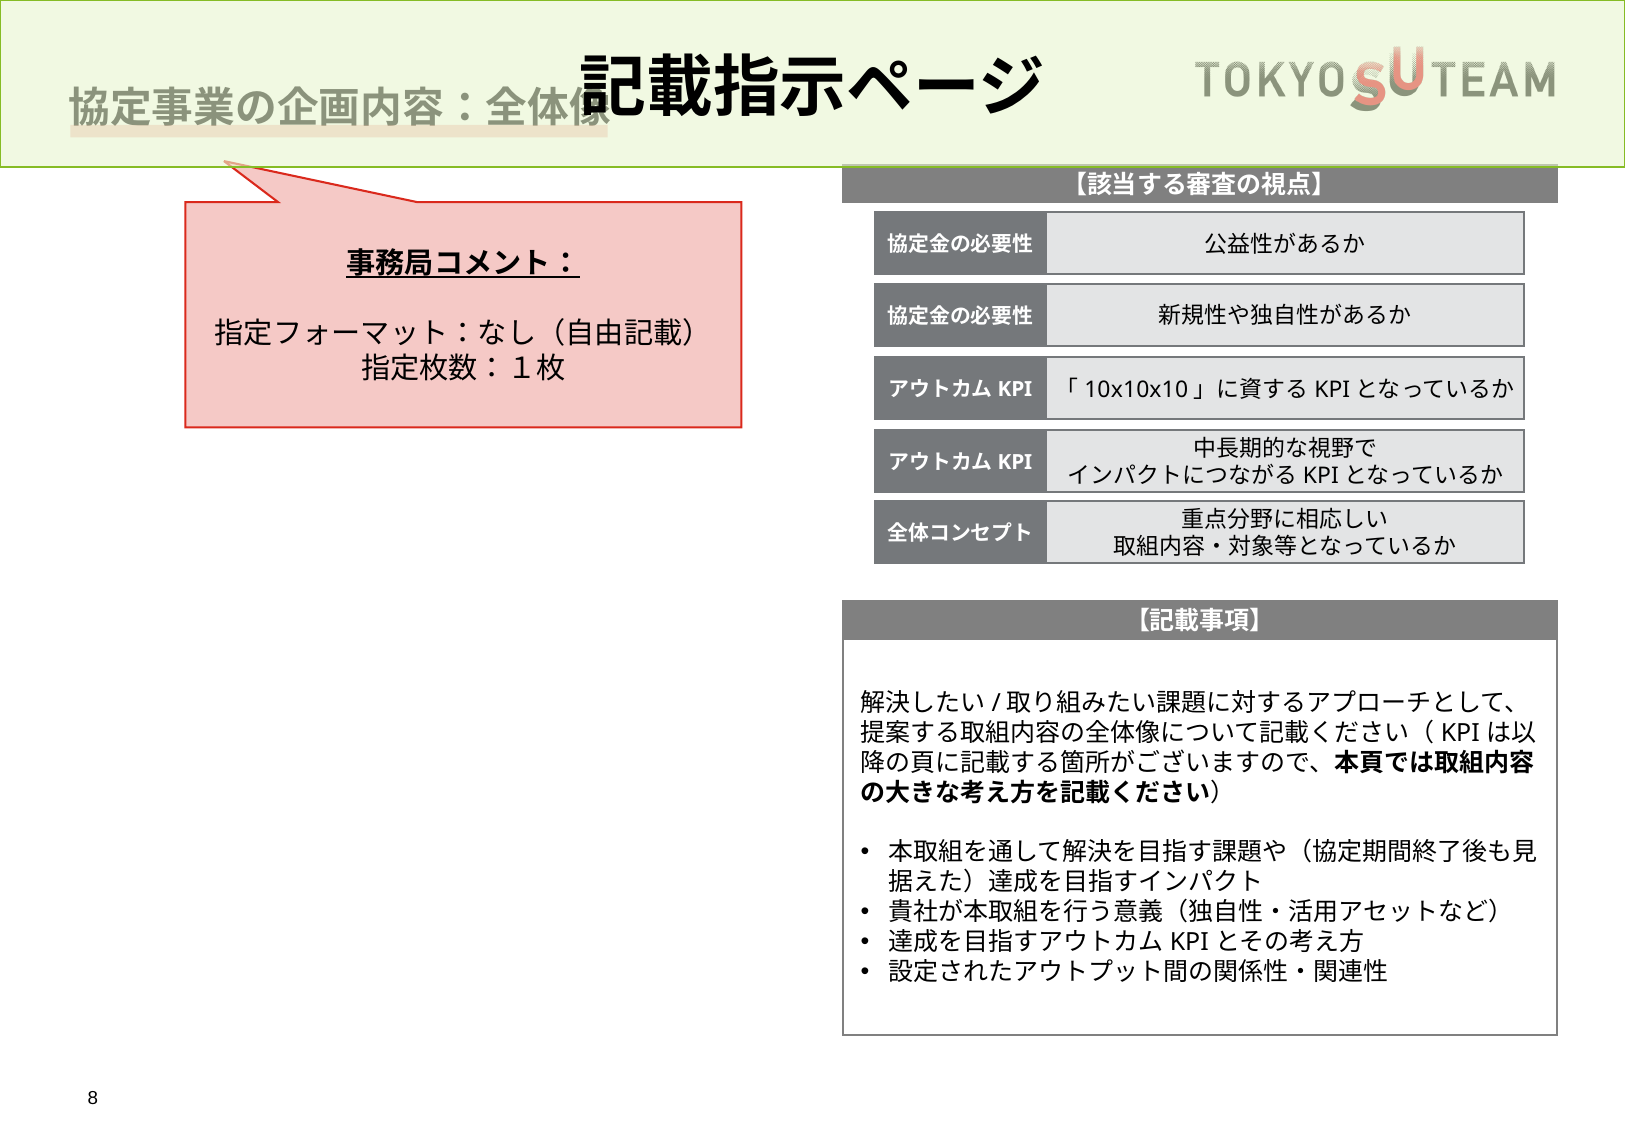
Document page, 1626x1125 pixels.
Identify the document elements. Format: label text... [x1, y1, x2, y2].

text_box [874, 211, 1525, 420]
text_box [842, 600, 1558, 1036]
text_box 記載指示ページ [0, 0, 1625, 167]
text_box 全体コンセプト [874, 501, 1047, 564]
picture [1194, 45, 1557, 115]
text_box 【該当する審査の視点】 [842, 167, 1557, 203]
text_box アウトカムKPI [874, 429, 1047, 492]
text_box 重点分野に相応しい 取組内容・対象等となっているか [1047, 501, 1525, 564]
slide_number 8 [68, 1080, 98, 1109]
text_box 事務局コメント： 指定フォーマット：なし（自由記載） 指定枚数：１枚 [185, 167, 742, 428]
text_box 中長期的な視野で インパクトにつながるKPIとなっているか [1047, 429, 1525, 492]
